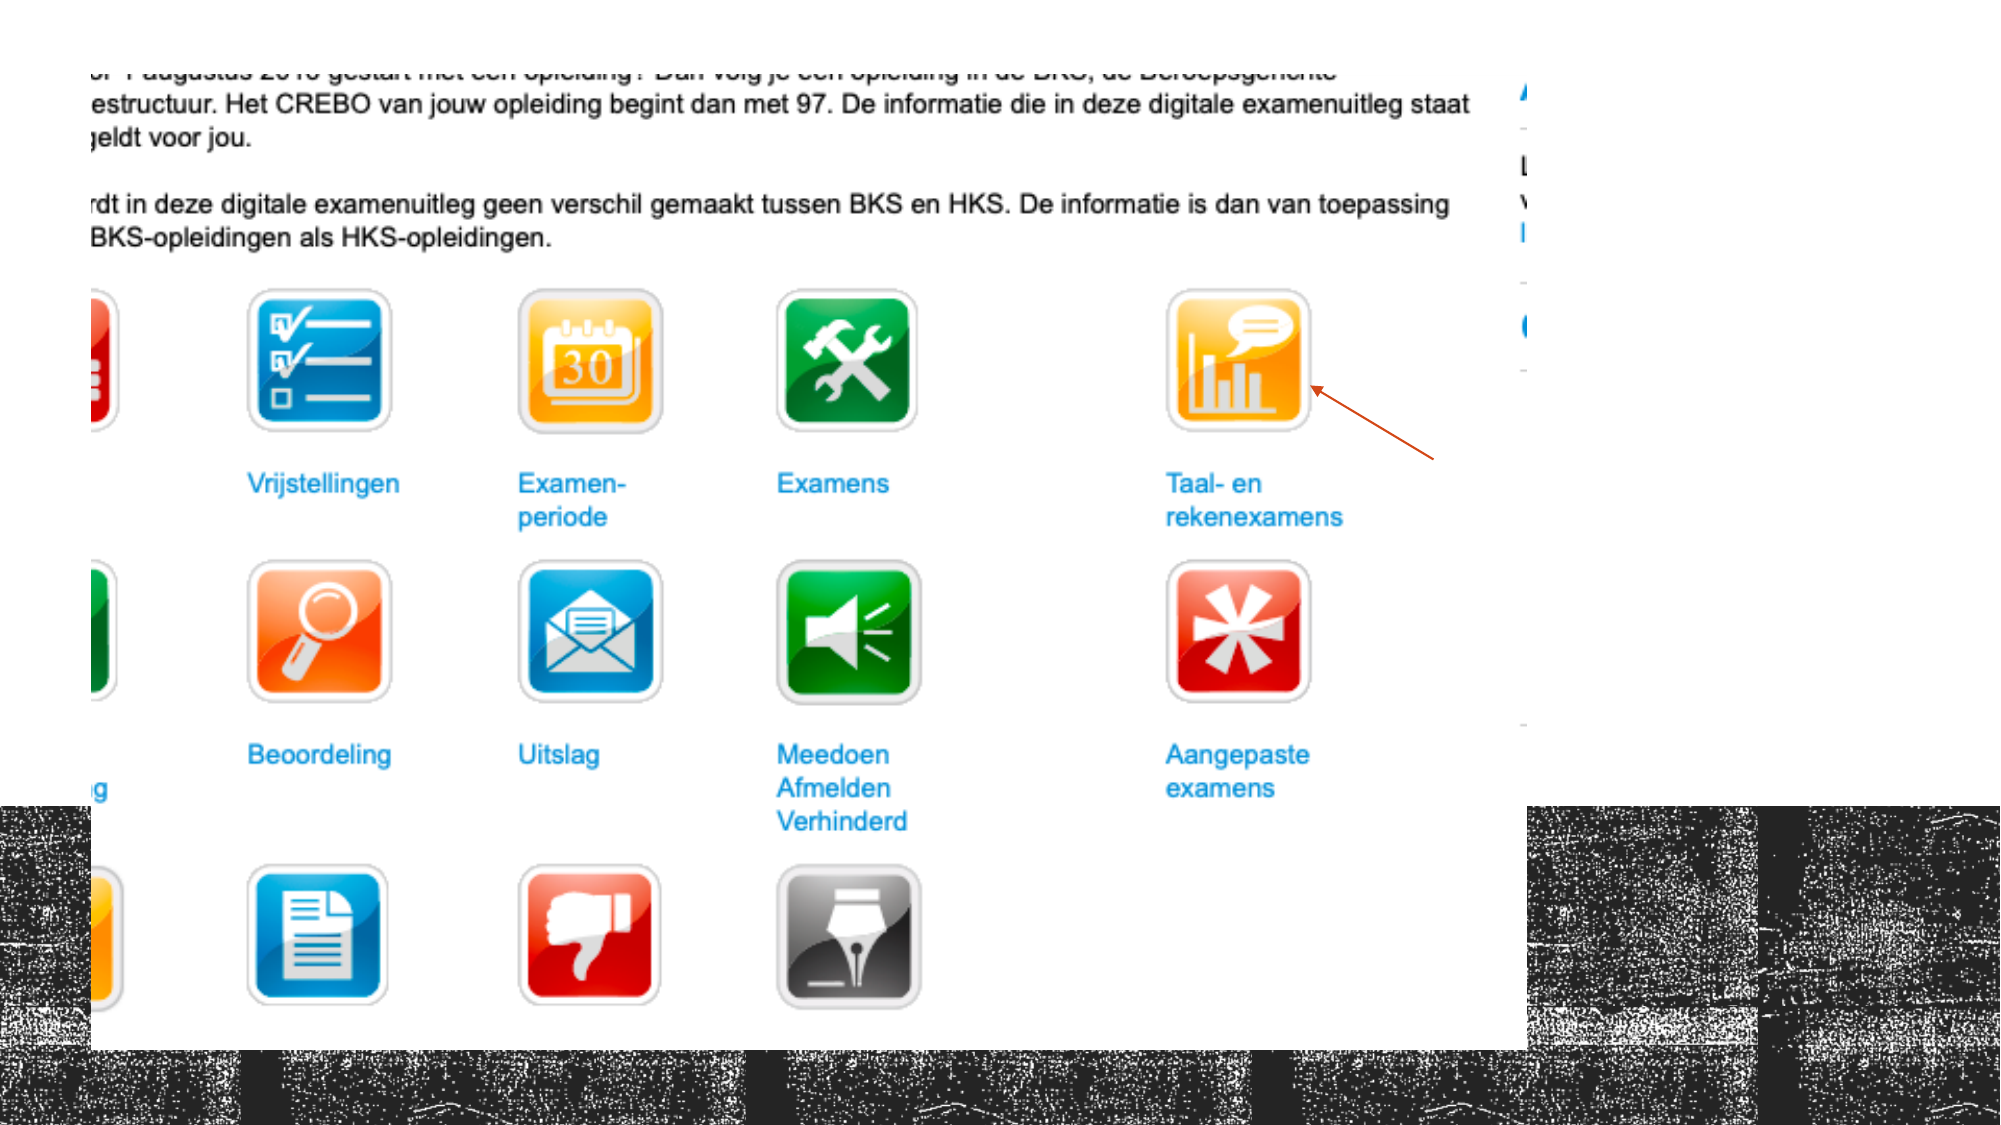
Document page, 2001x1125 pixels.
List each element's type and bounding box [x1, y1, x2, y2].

picture [91, 74, 1527, 1050]
text_box [1313, 388, 1432, 456]
